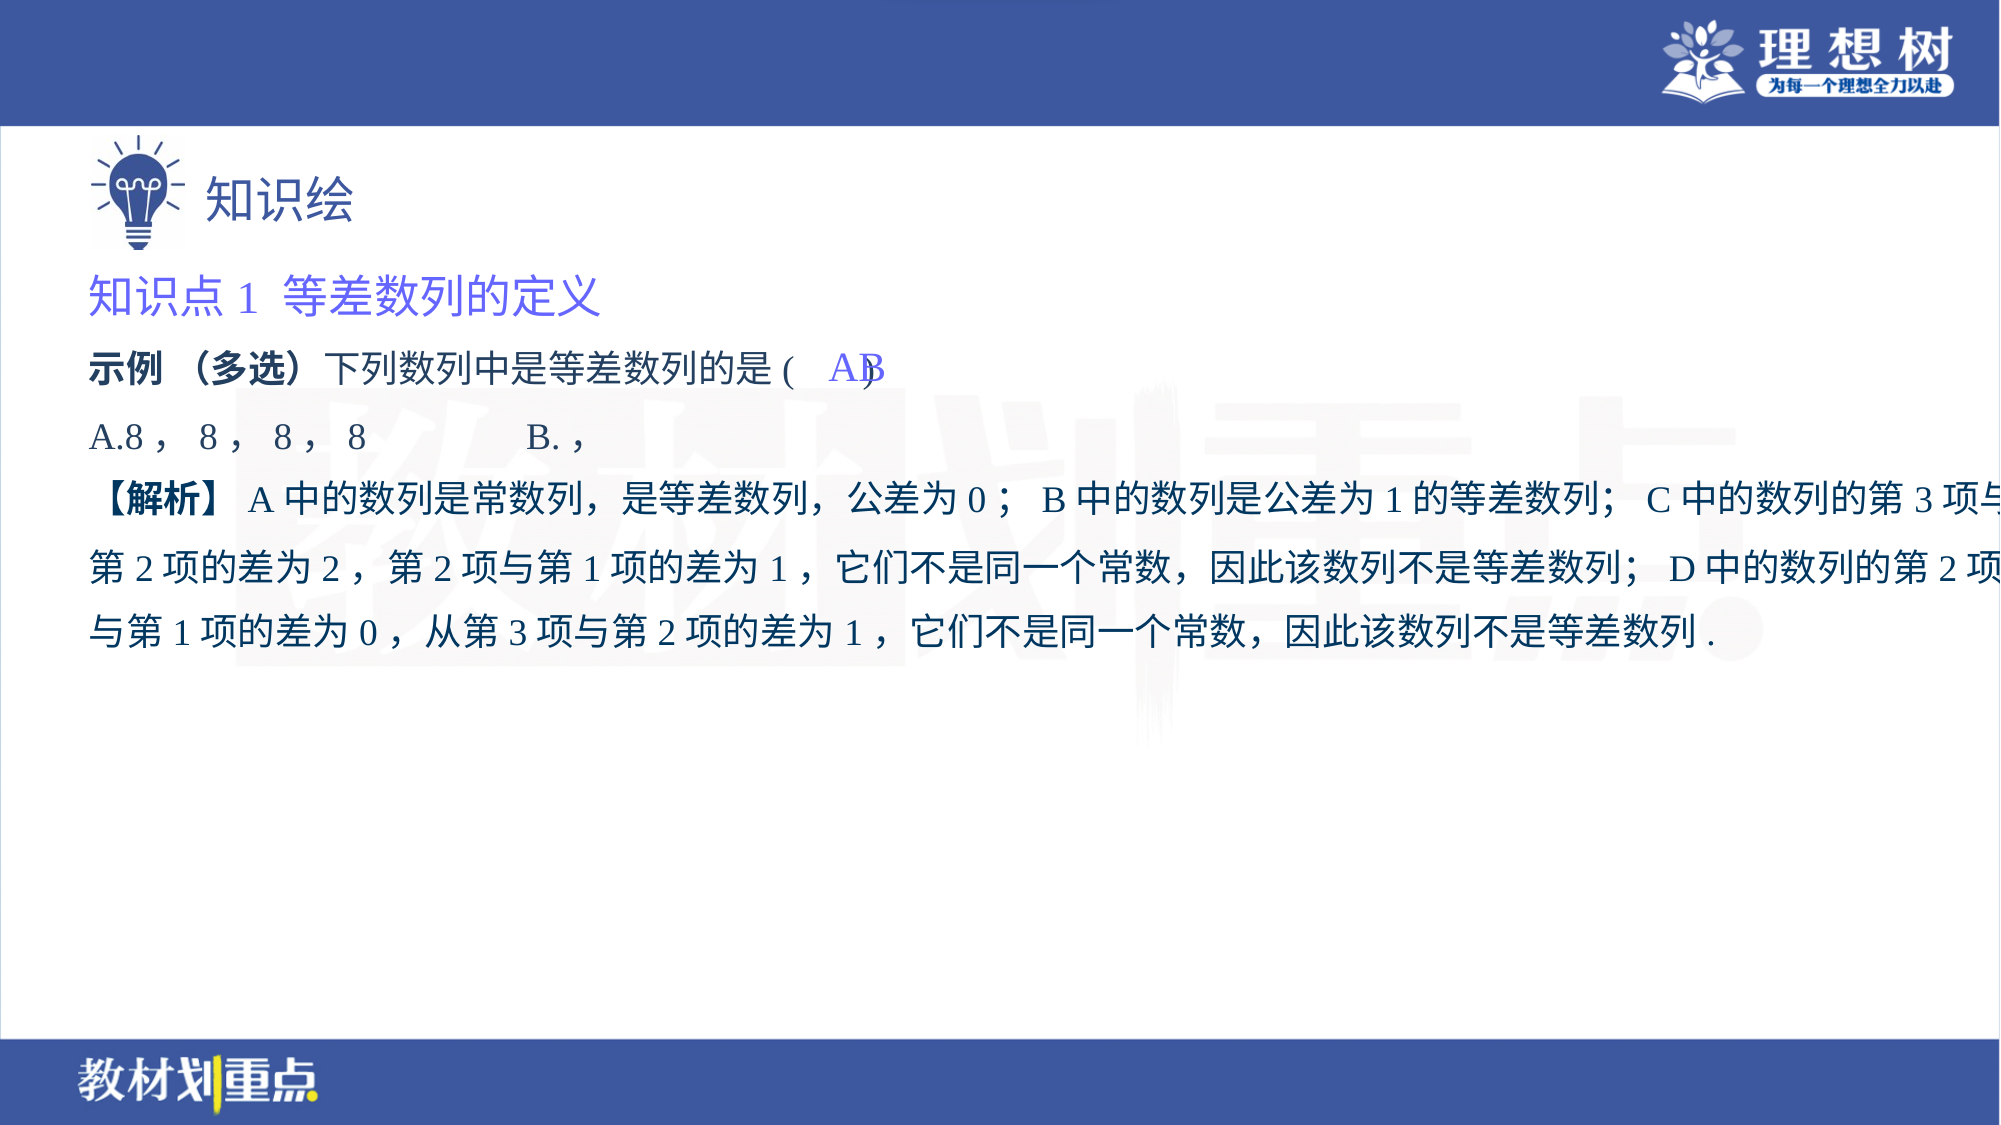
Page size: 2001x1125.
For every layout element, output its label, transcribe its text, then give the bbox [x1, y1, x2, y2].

picture [0, 0, 2000, 1125]
text_box AB [813, 337, 902, 388]
text_box 示例 （多选）下列数列中是等差数列的是( ) [88, 323, 1911, 383]
text_box 【解析】A中的数列是常数列，是等差数列，公差为0；B中的数列是公差为1的等差数列；C中的数列的第3项与 第2项的差为2，第2项与第1项的差为1，它们不是同一个常数，因此该数列不是等差数列；D中的数列的第2项 与第1项的差为0，从第3项与第2项的差为1，它们不是同一个常数，因此该数列不是等差数列. [88, 451, 1911, 647]
text_box 知识绘 [205, 155, 501, 241]
text_box 知识点1 等差数列的定义 [88, 241, 1911, 323]
